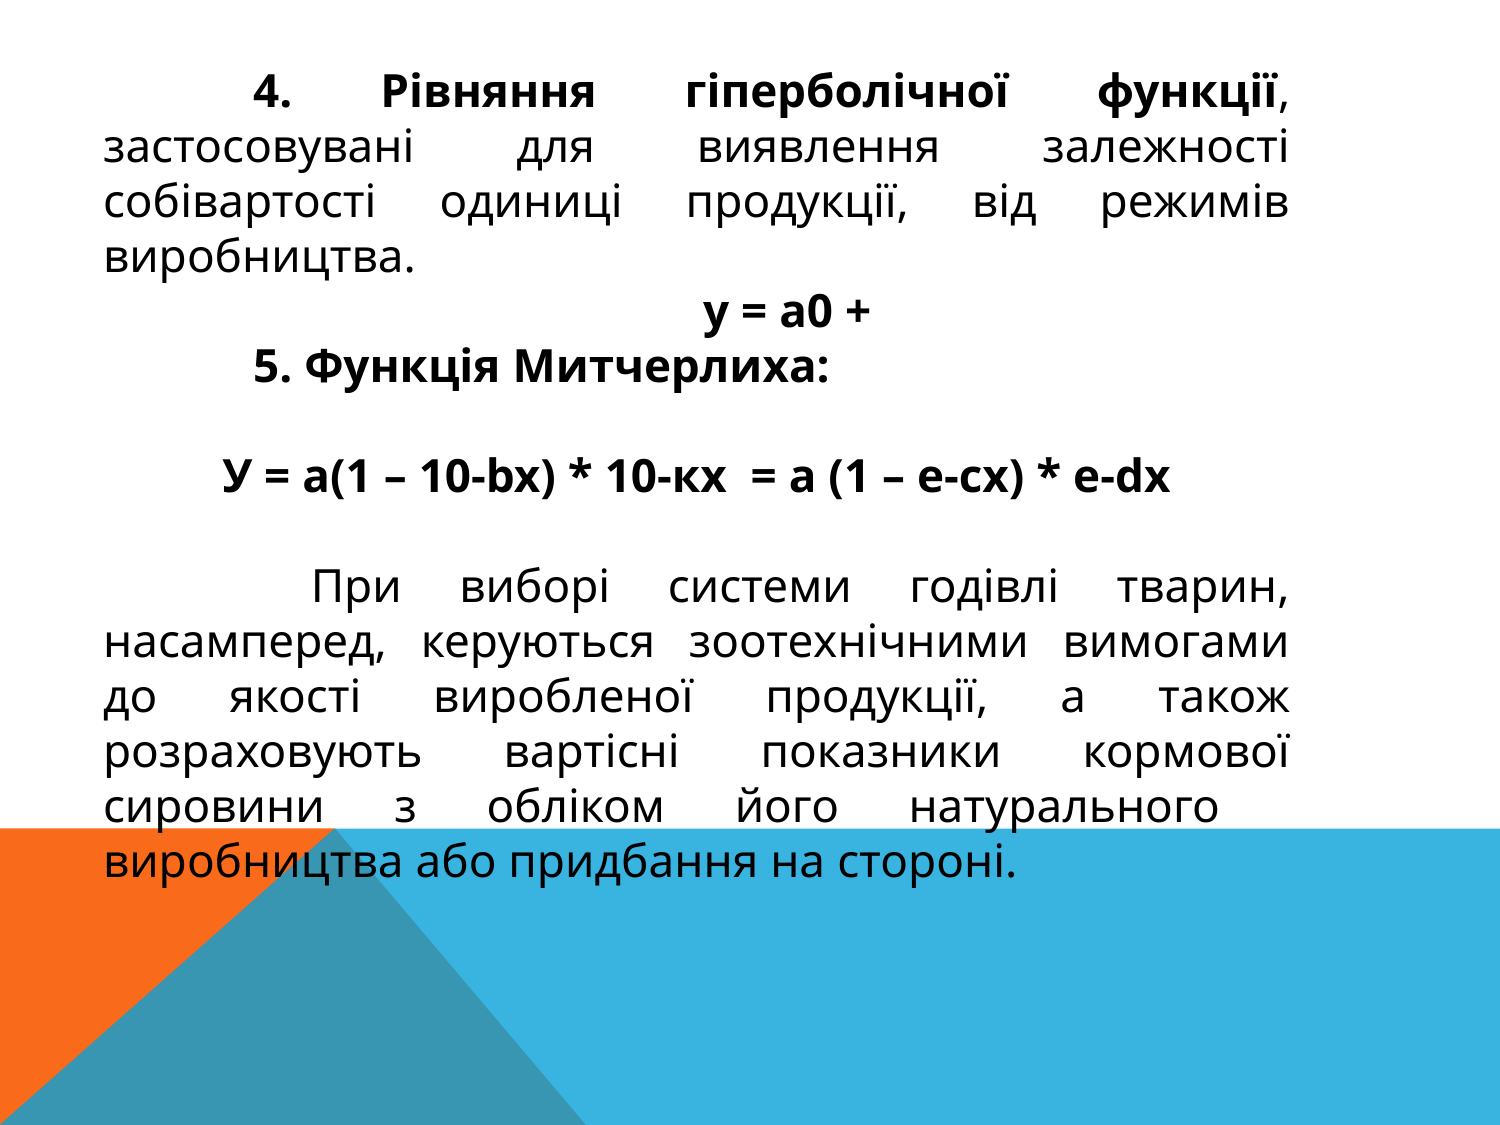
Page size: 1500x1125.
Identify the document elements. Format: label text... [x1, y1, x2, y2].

text_box 4. Рівняння гіперболічної функції, застосовувані для виявлення залежності собівартості одиниці продукції, від режимів виробництва. y = a0 + 5. Функція Митчерлиха: У = а(1 – 10-bx) * 10-кx = а (1 – е-cx) * е-dx При виборі системи годівлі тварин, насамперед, керуються зоотехнічними вимогами до якості виробленої продукції, а також розраховують вартісні показники кормової сировини з обліком його натурального виробництва або придбання на стороні. [88, 54, 1306, 1029]
